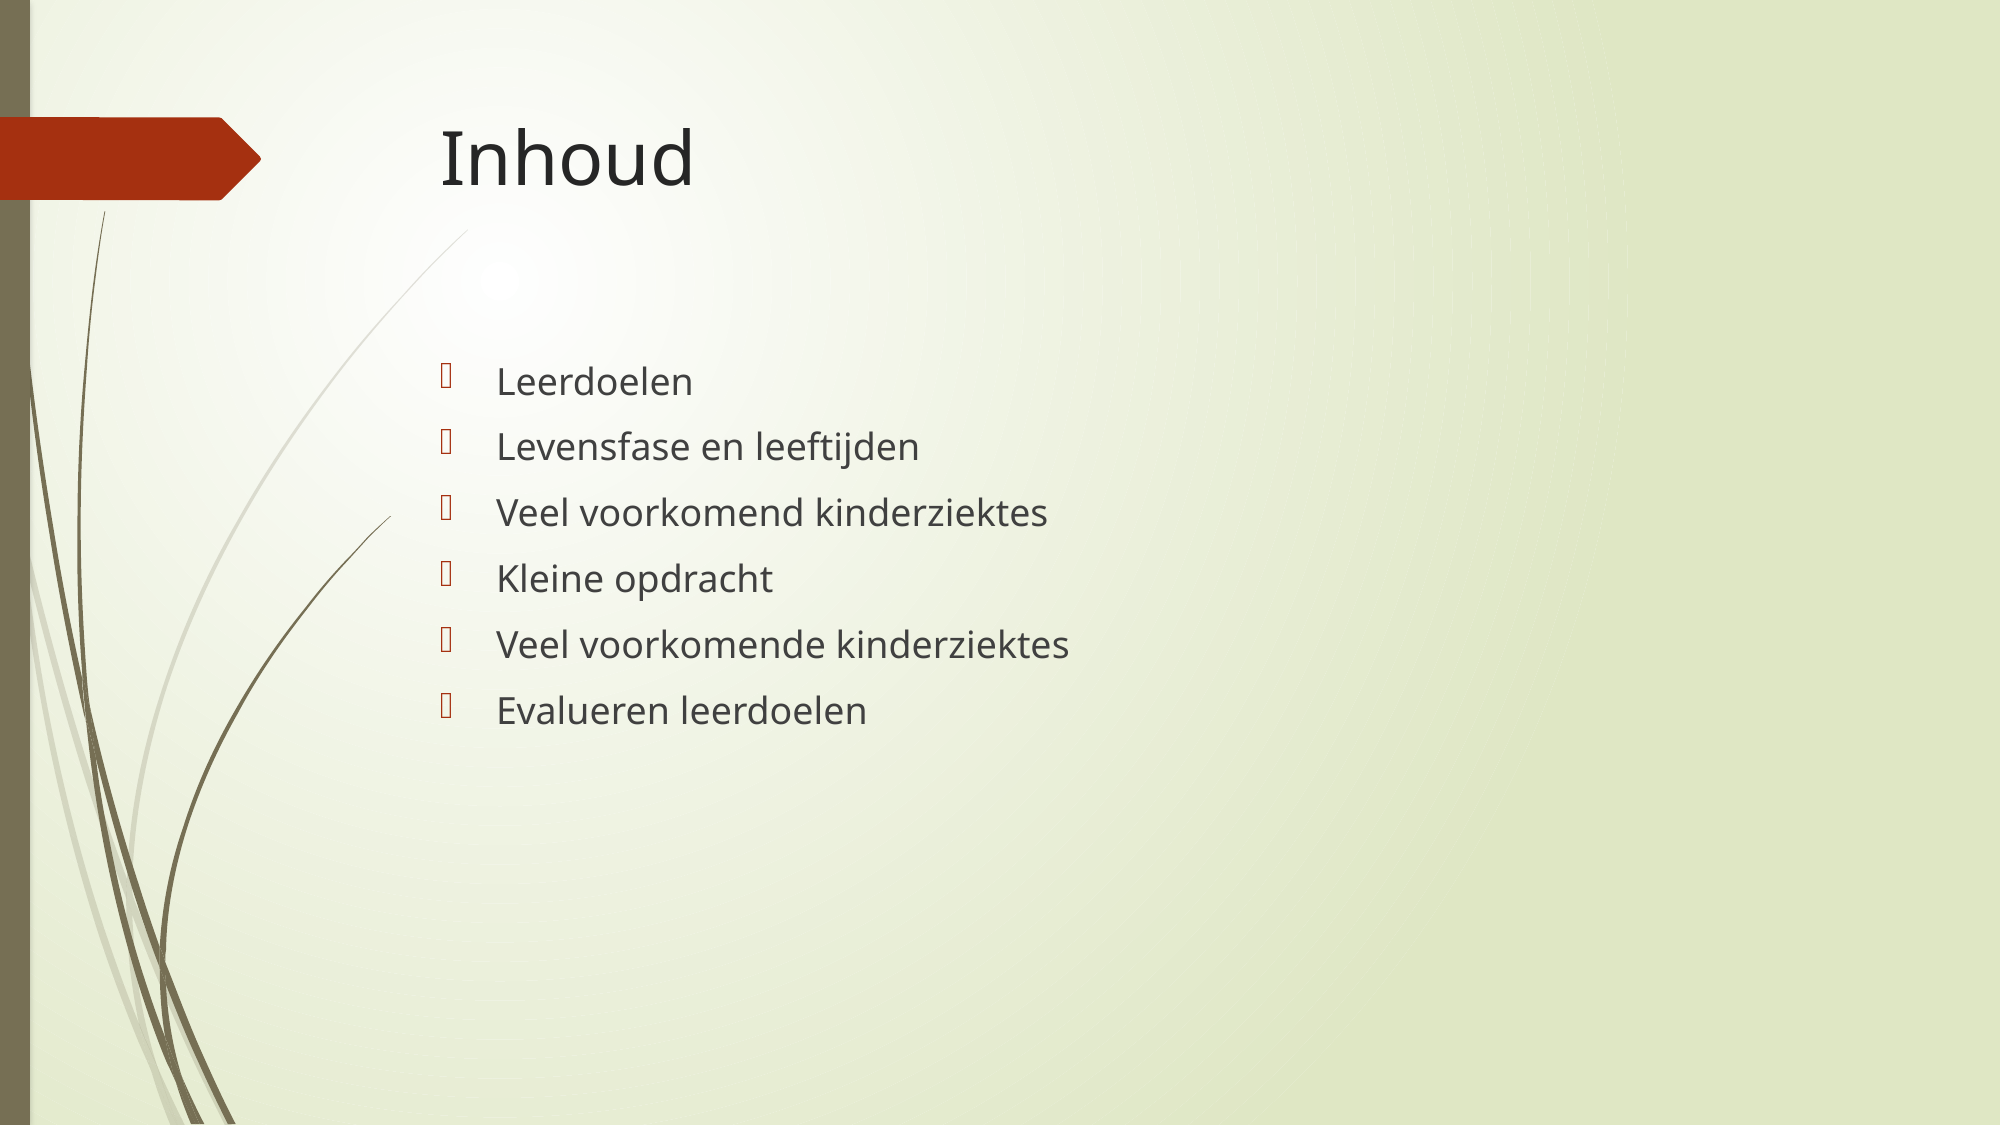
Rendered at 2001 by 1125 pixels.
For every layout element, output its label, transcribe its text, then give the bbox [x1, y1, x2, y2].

title Inhoud [425, 102, 1888, 313]
list Leerdoelen Levensfase en leeftijden Veel voorkomend kinderziektes Kleine opdracht Veel voorkomende kinderziektes Evalueren leerdoelen [424, 350, 1888, 970]
